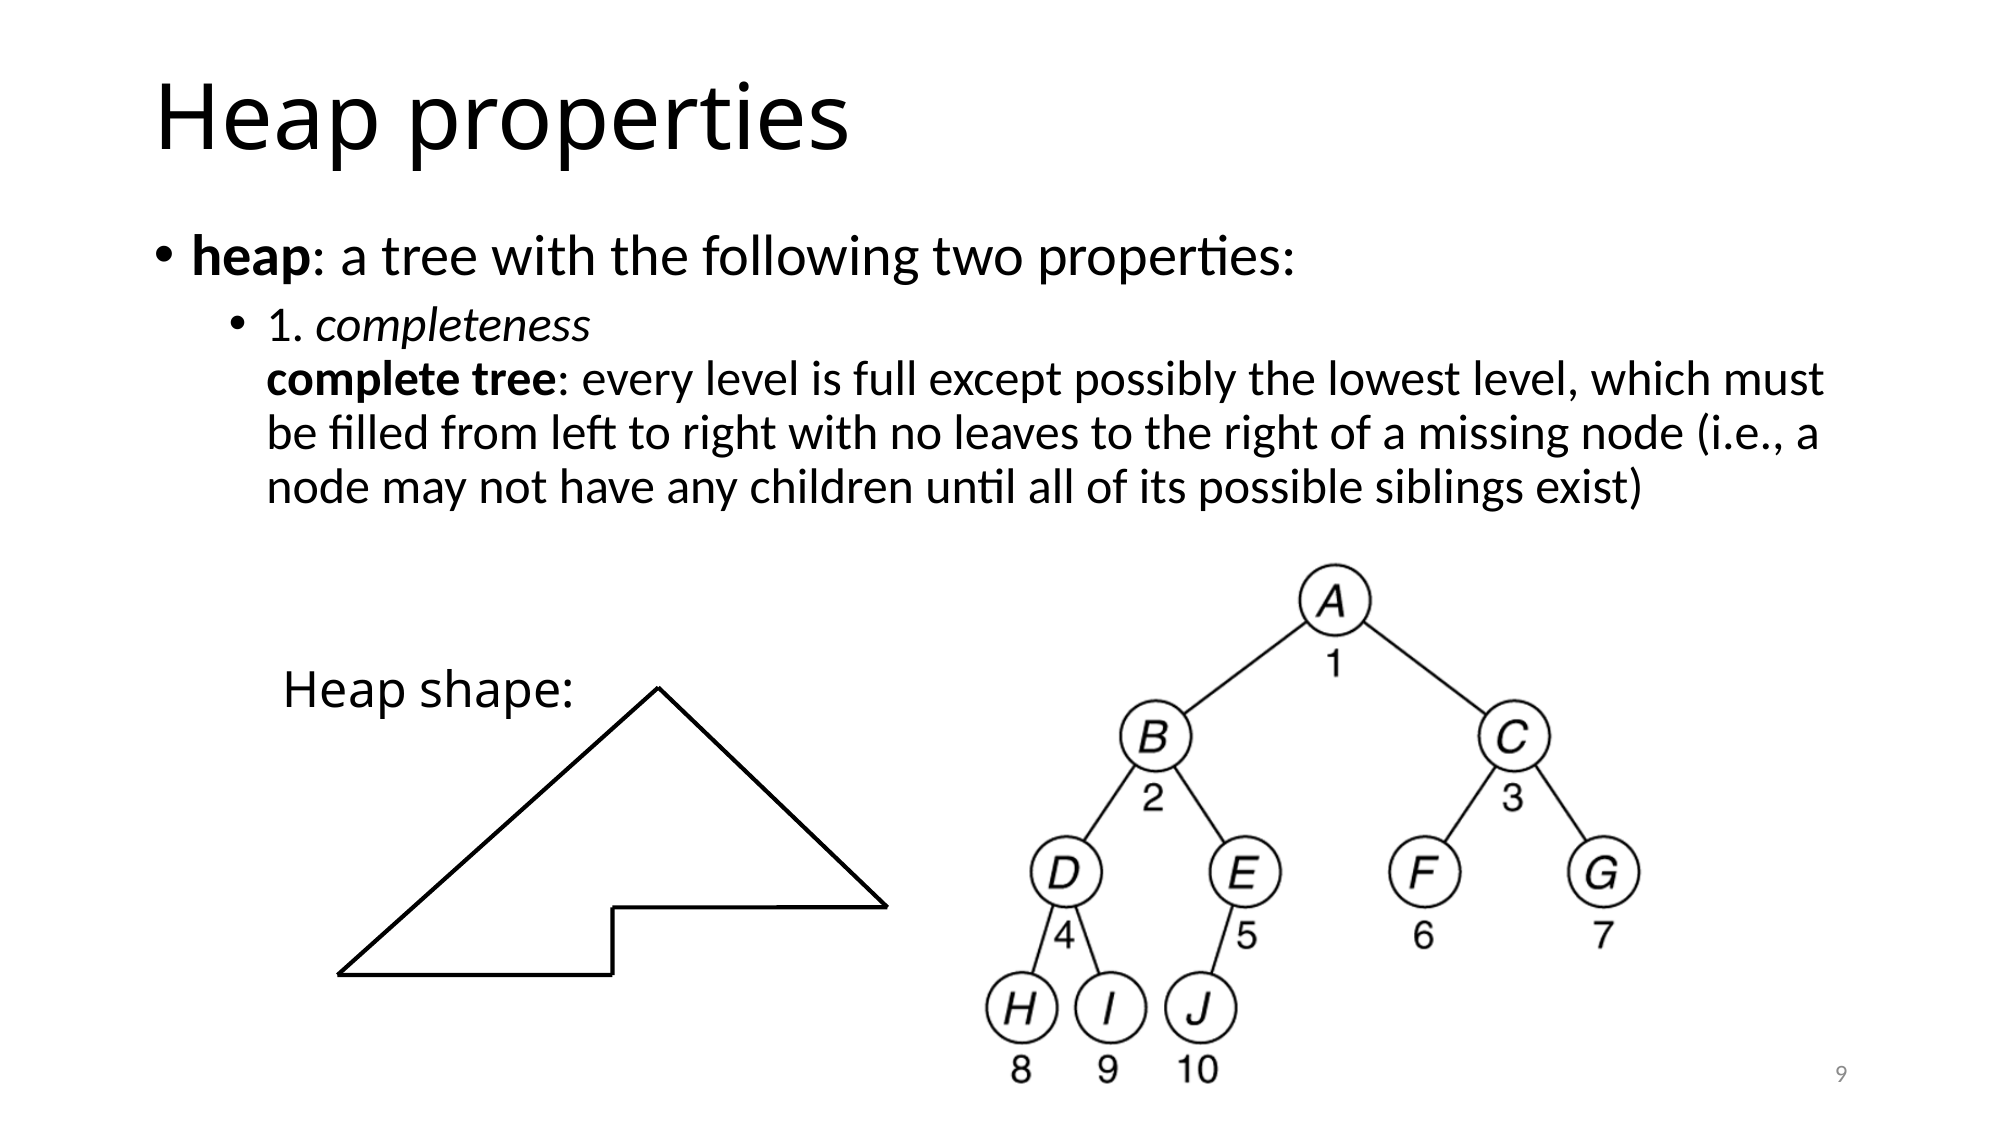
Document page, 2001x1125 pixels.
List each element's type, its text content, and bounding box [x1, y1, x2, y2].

text_box Heap shape: [268, 649, 591, 725]
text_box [337, 687, 888, 975]
list heap: a tree with the following two properties: 1. completeness complete tree: every level is full except possibly the lowest level, which must be filled from left to right with no leaves to the right of a missing node (i.e., a node may not have any children until all of its possible siblings exist) [138, 217, 1864, 932]
slide_number 9 [1412, 1042, 1863, 1103]
title Heap properties [138, 11, 1864, 217]
picture [974, 555, 1650, 1099]
